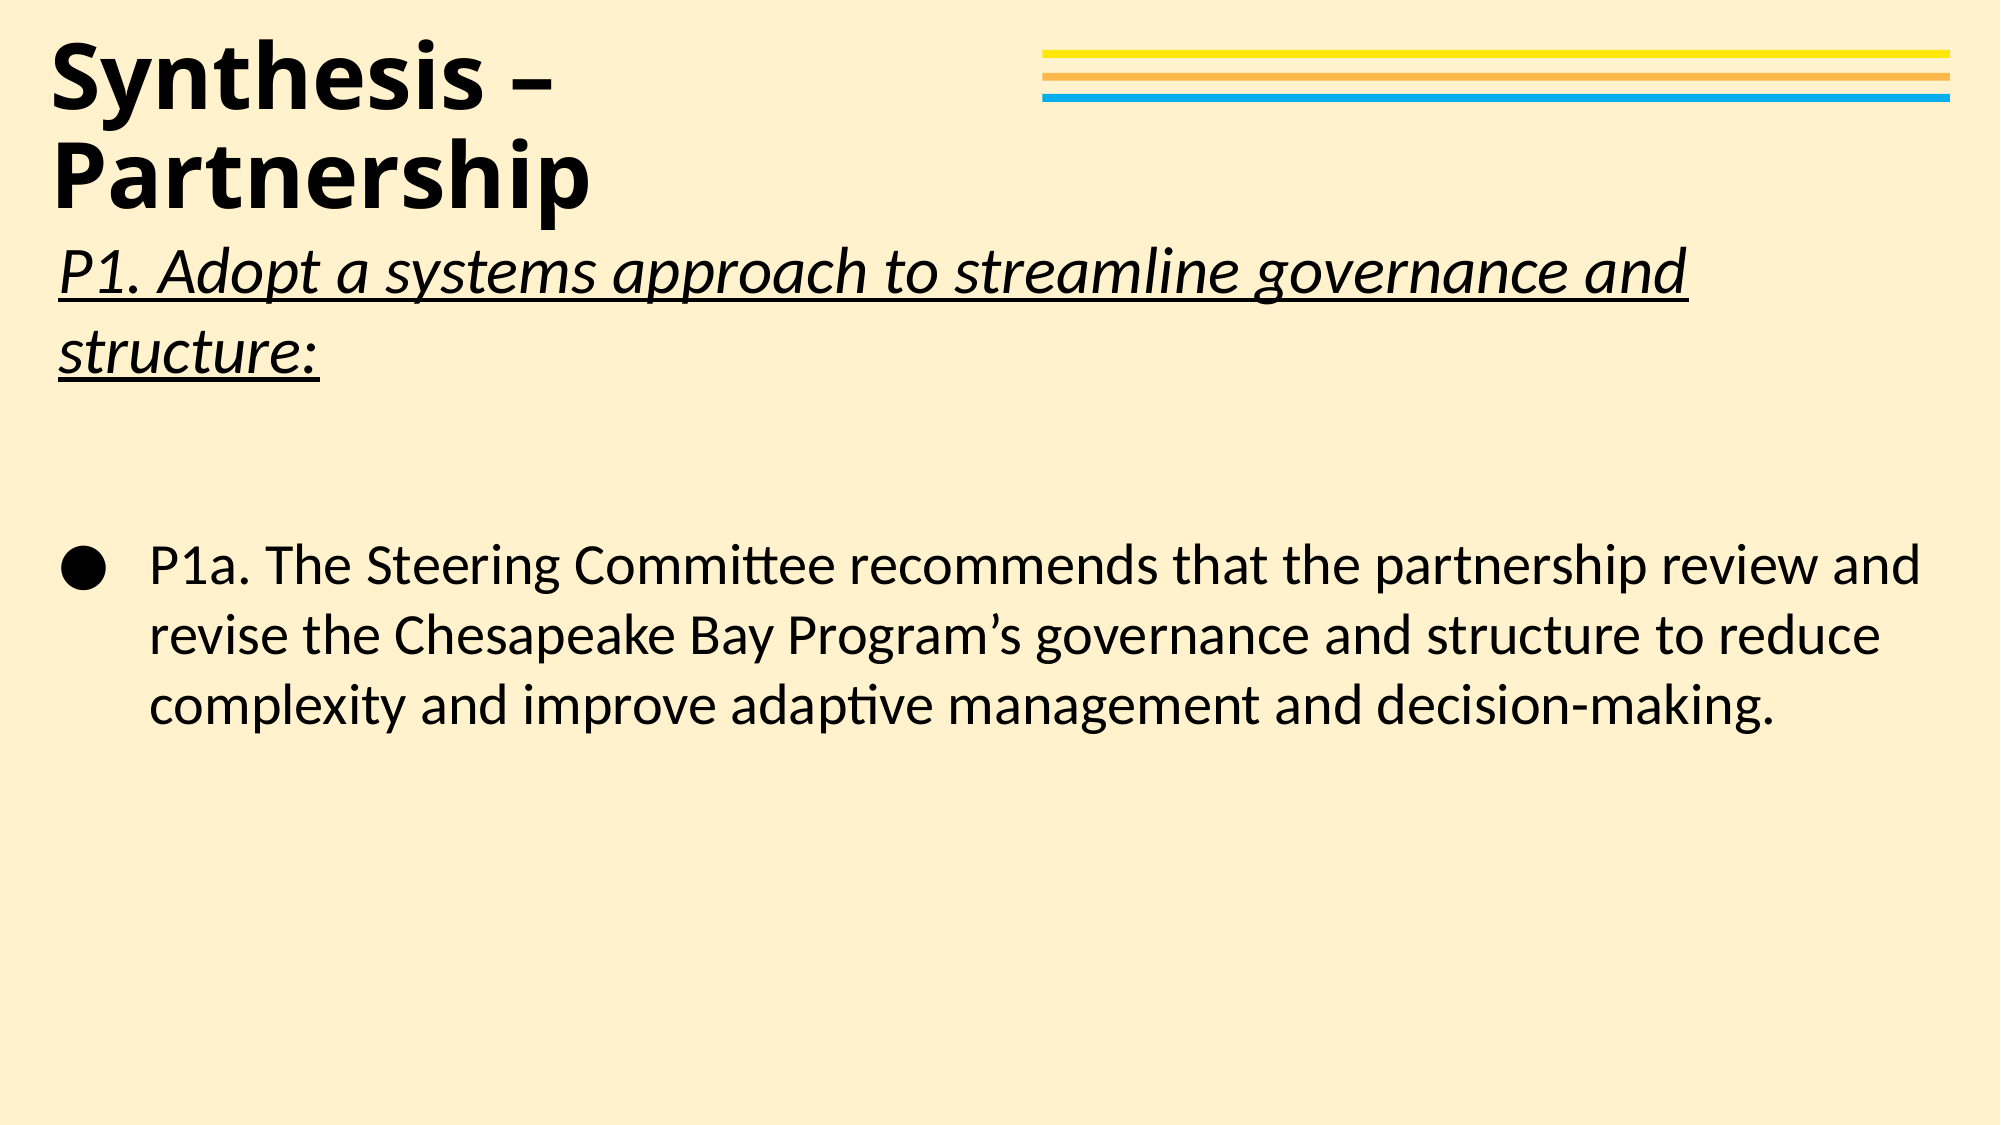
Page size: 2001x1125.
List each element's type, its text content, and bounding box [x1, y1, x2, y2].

list P1. Adopt a systems approach to streamline governance and structure: P1a. The Steering Committee recommends that the partnership review and revise the Chesapeake Bay Program’s governance and structure to reduce complexity and improve adaptive management and decision-making. [49, 226, 1950, 636]
title Synthesis – Partnership [49, 29, 1043, 226]
